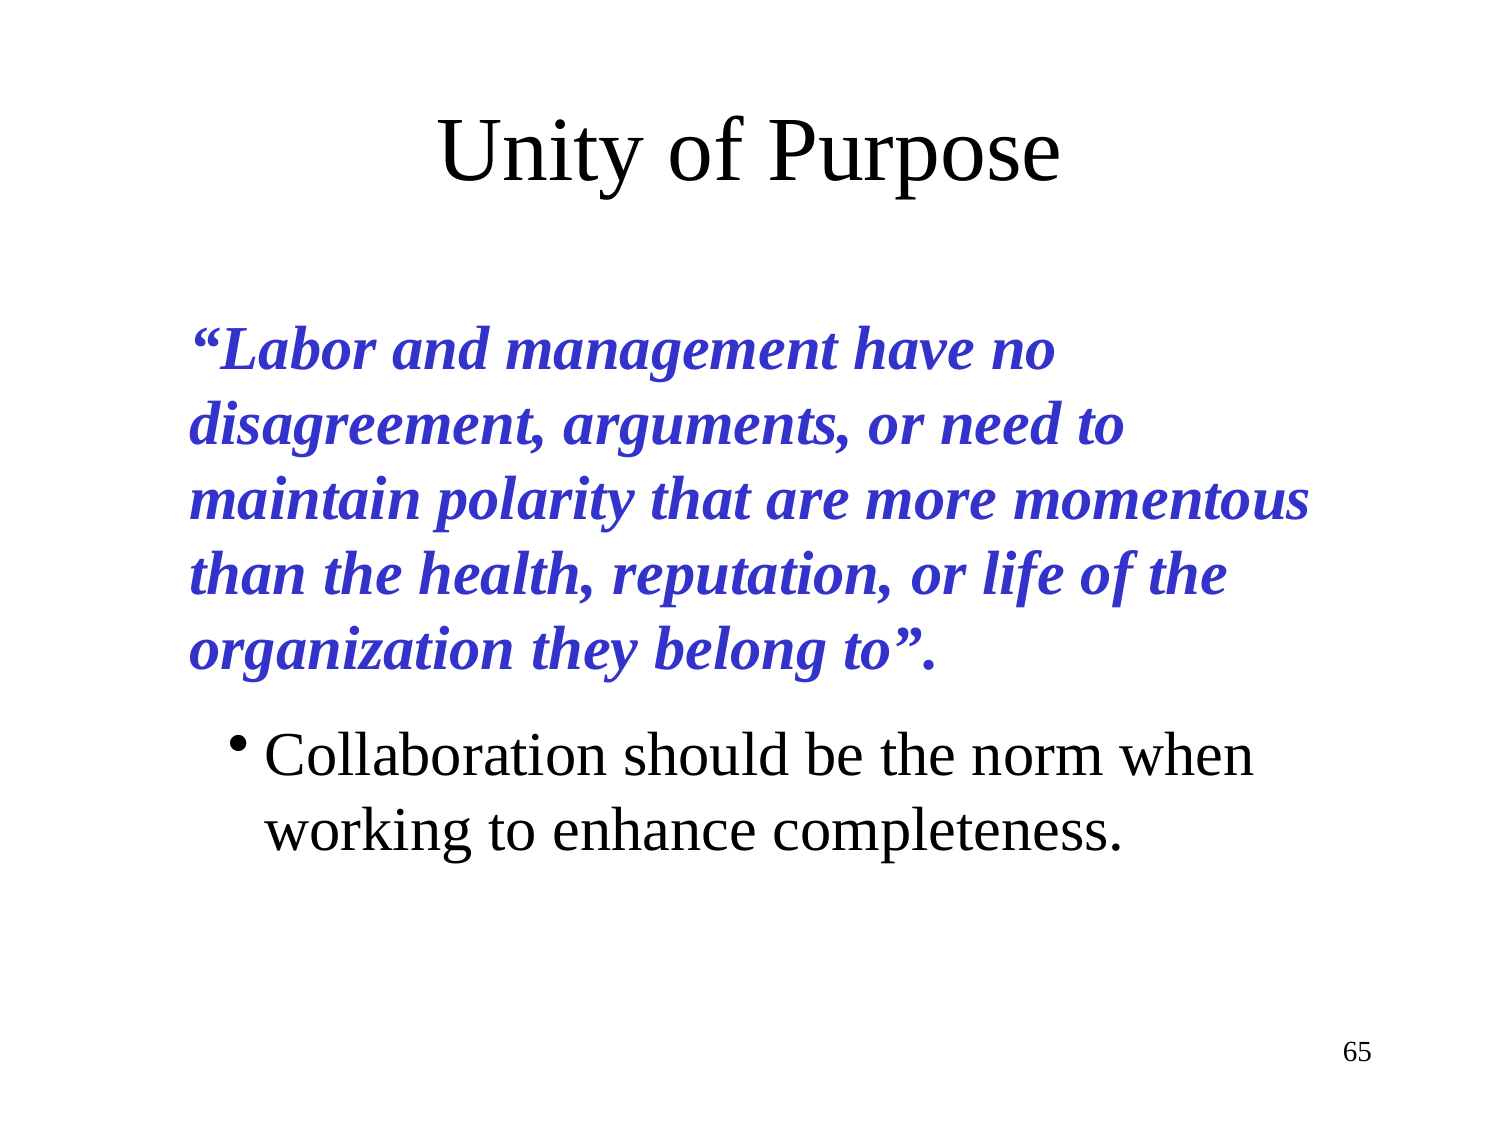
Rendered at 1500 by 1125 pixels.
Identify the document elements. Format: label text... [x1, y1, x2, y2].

title Unity of Purpose [112, 50, 1388, 238]
slide_number 65 [1074, 1025, 1388, 1100]
text_box “Labor and management have no disagreement, arguments, or need to maintain polarity that are more momentous than the health, reputation, or life of the organization they belong to”. Collaboration should be the norm when working to enhance completeness. [174, 299, 1388, 871]
